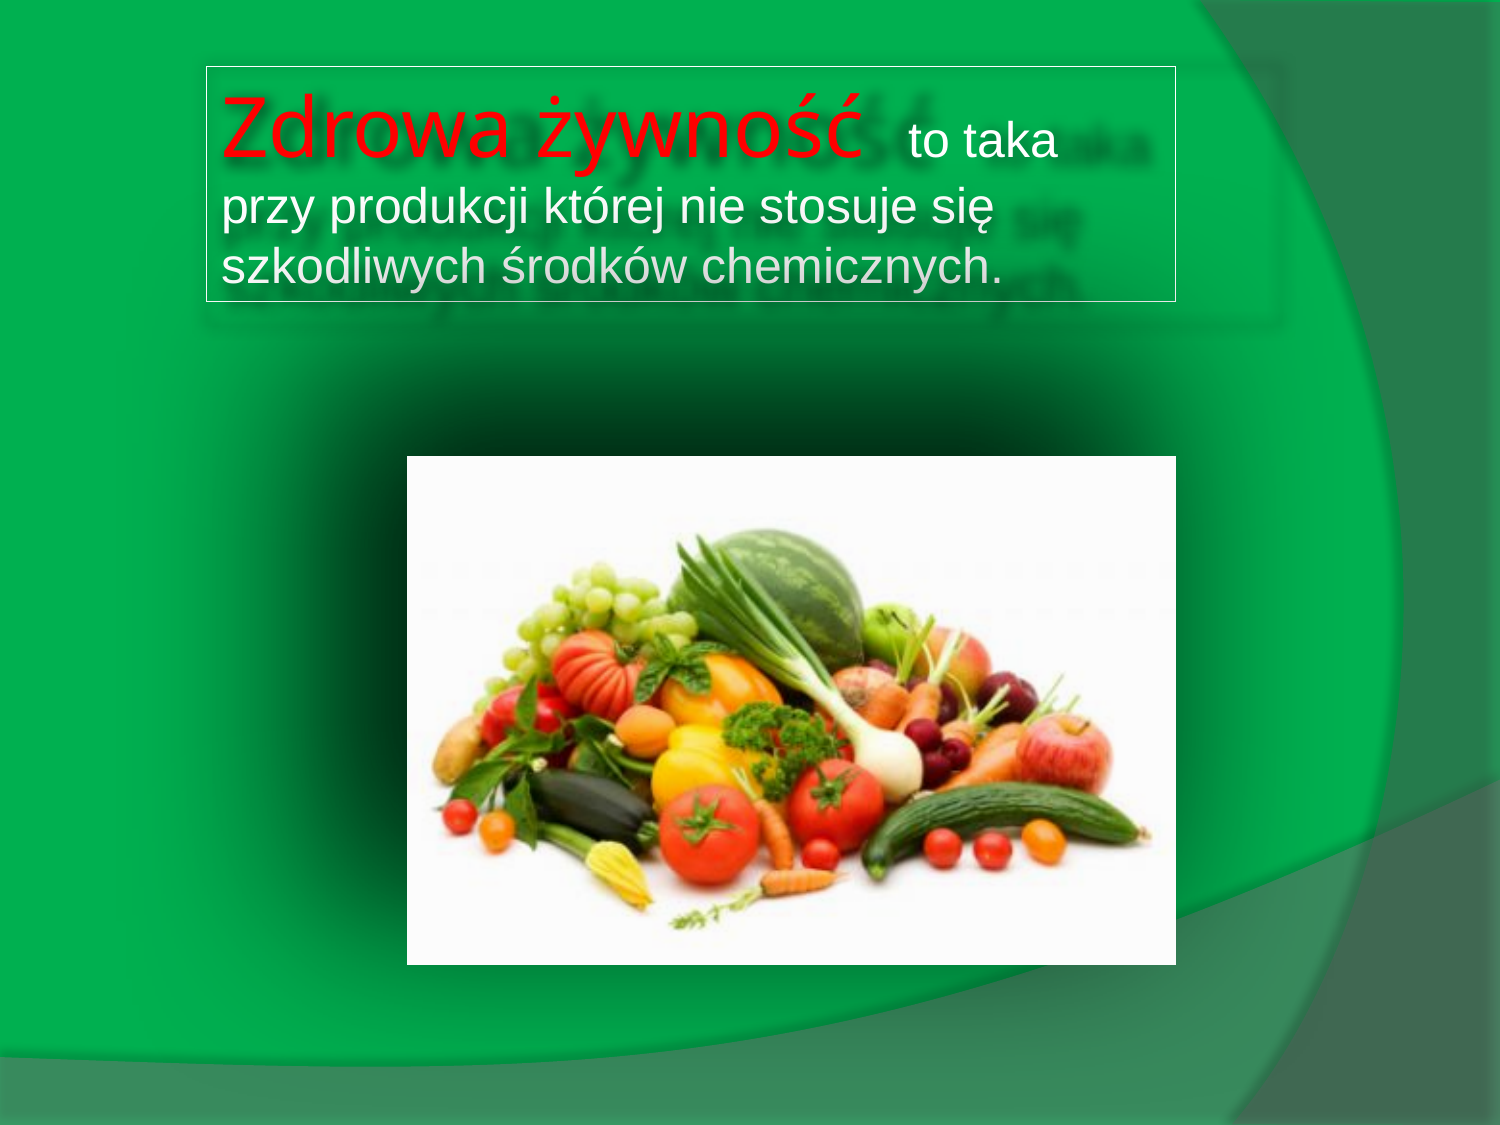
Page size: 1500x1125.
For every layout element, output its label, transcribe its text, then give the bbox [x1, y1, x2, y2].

picture [407, 455, 1176, 966]
text_box Zdrowa żywność to taka przy produkcji której nie stosuje się szkodliwych środków chemicznych. [206, 66, 1176, 298]
